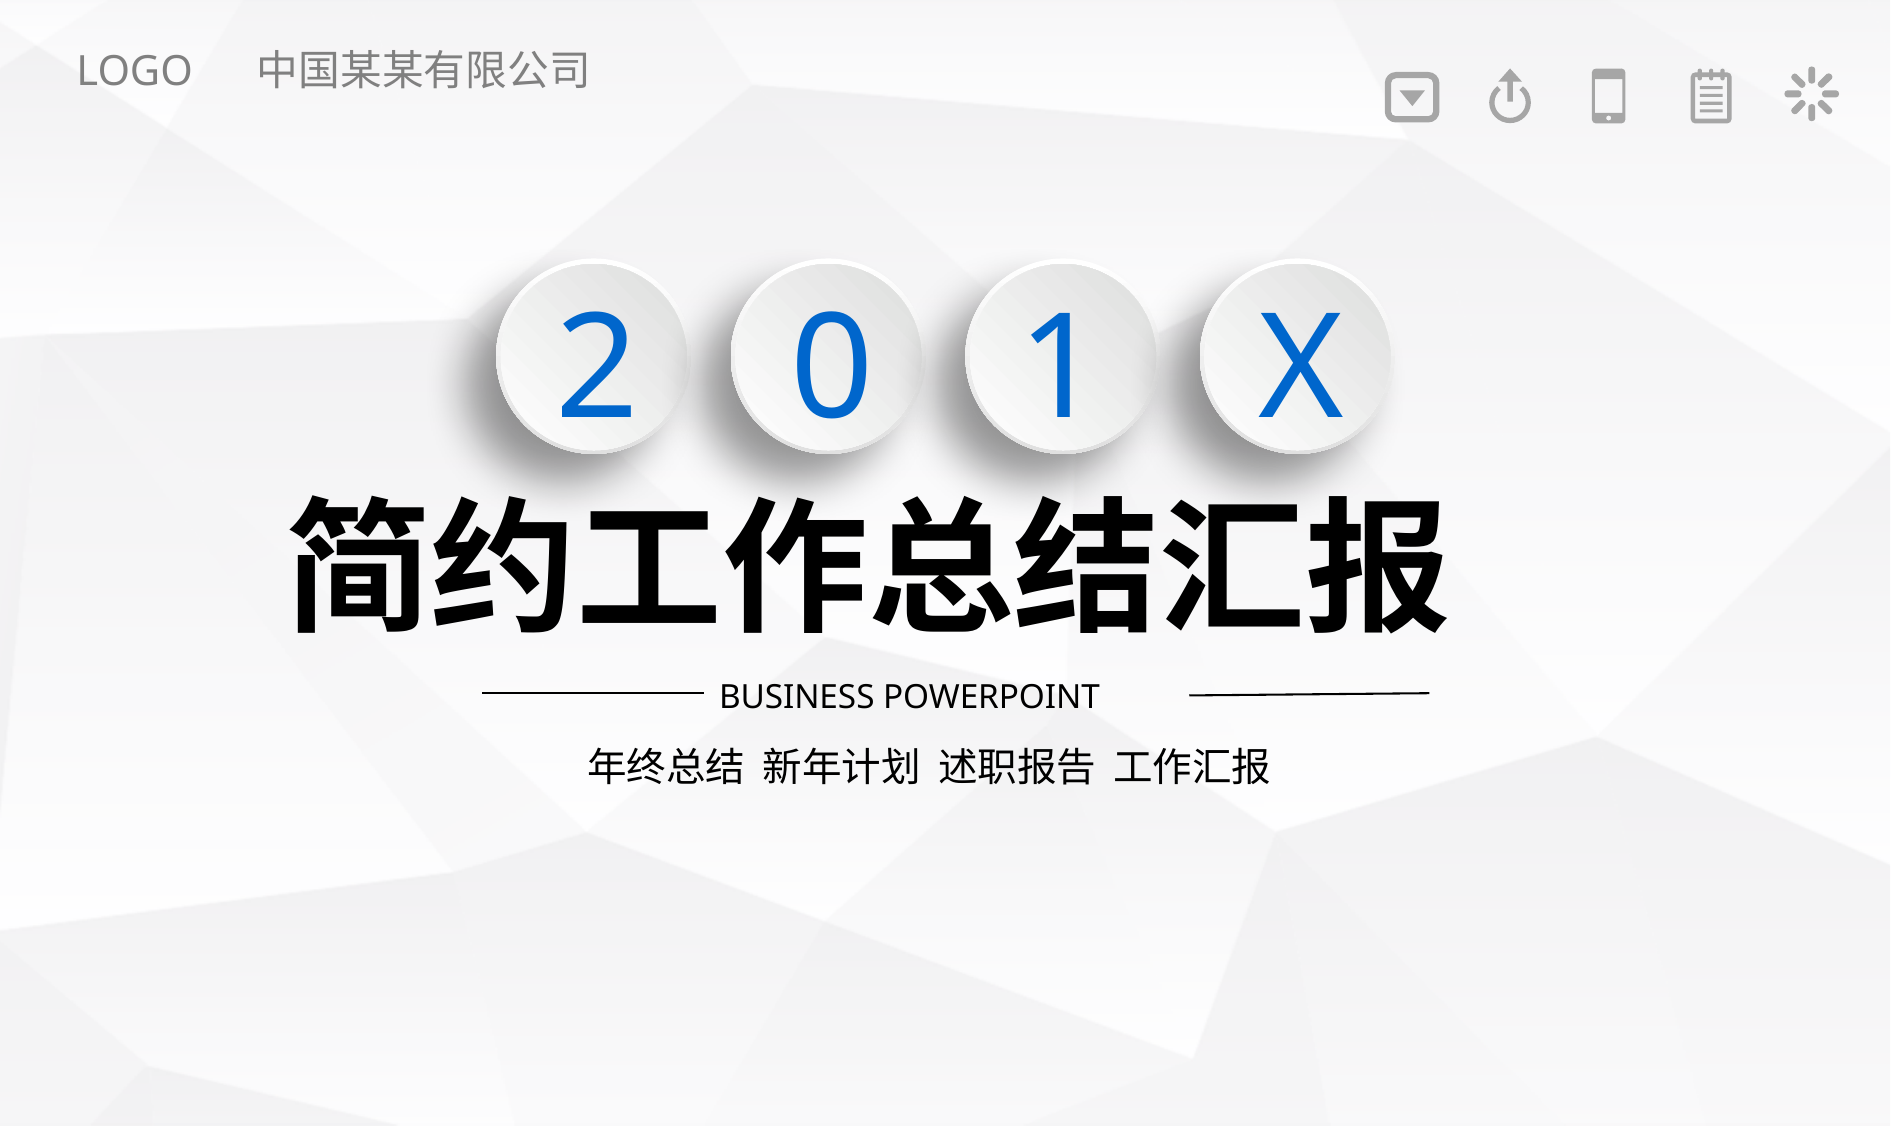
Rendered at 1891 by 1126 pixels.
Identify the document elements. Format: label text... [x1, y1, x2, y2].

text_box LOGO 中国某某有限公司 [61, 36, 824, 102]
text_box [1199, 258, 1396, 455]
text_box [1384, 66, 1840, 124]
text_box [730, 258, 927, 455]
text_box BUSINESS POWERPOINT [704, 667, 1186, 723]
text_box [965, 258, 1161, 455]
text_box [1189, 692, 1430, 696]
text_box 年终总结 新年计划 述职报告 工作汇报 [572, 735, 1318, 845]
picture [0, 0, 1891, 1126]
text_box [495, 258, 692, 455]
text_box 简约工作总结汇报 [270, 466, 1620, 657]
